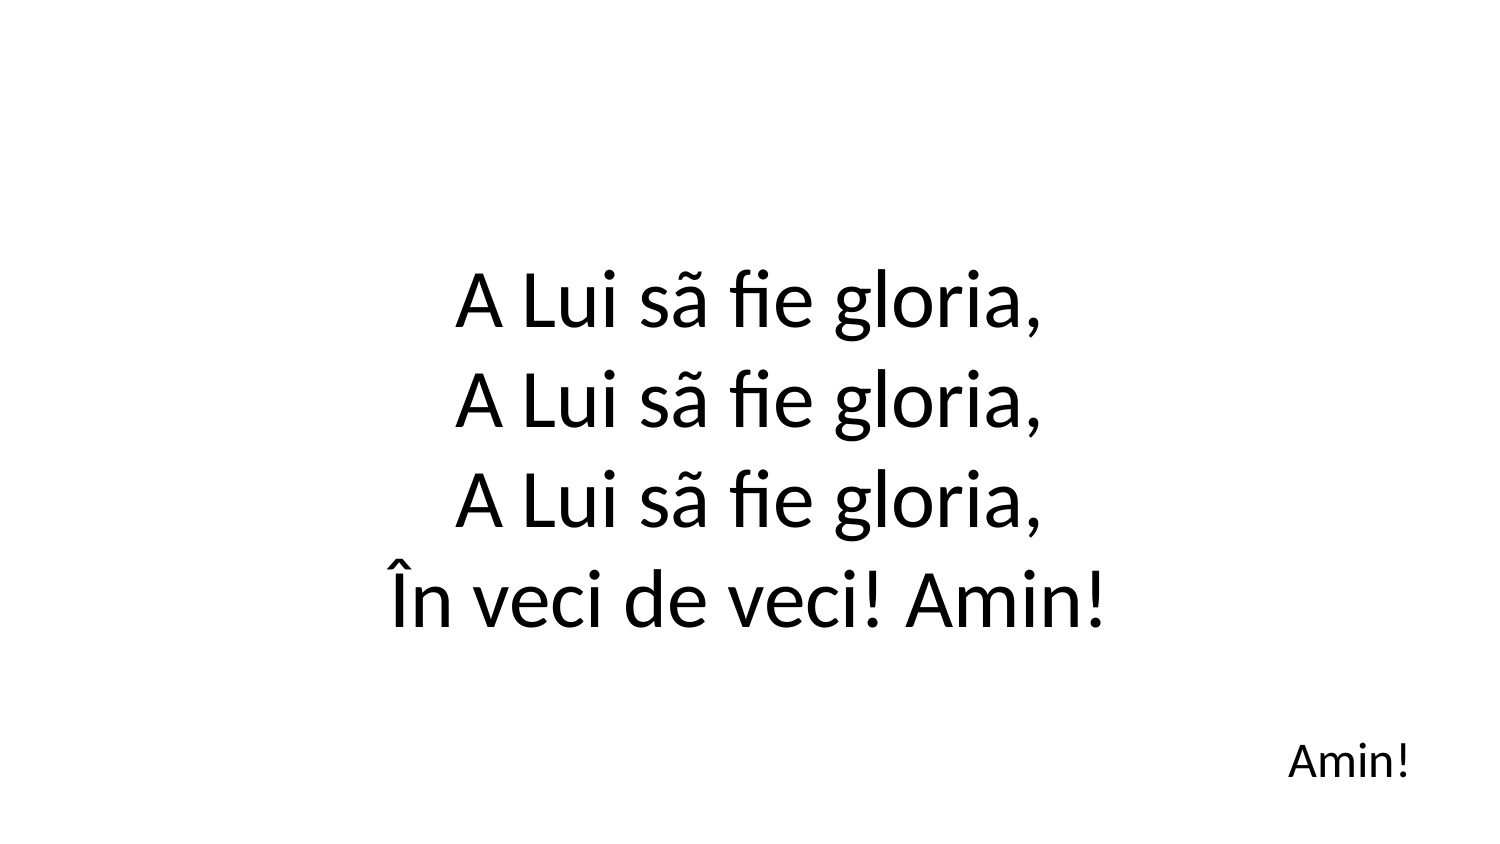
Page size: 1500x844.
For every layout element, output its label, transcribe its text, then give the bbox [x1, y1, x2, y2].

text_box Amin! [1273, 674, 1427, 795]
text_box A Lui sã fie gloria, A Lui sã fie gloria, A Lui sã fie gloria, În veci de veci! Amin! [374, 192, 1126, 652]
